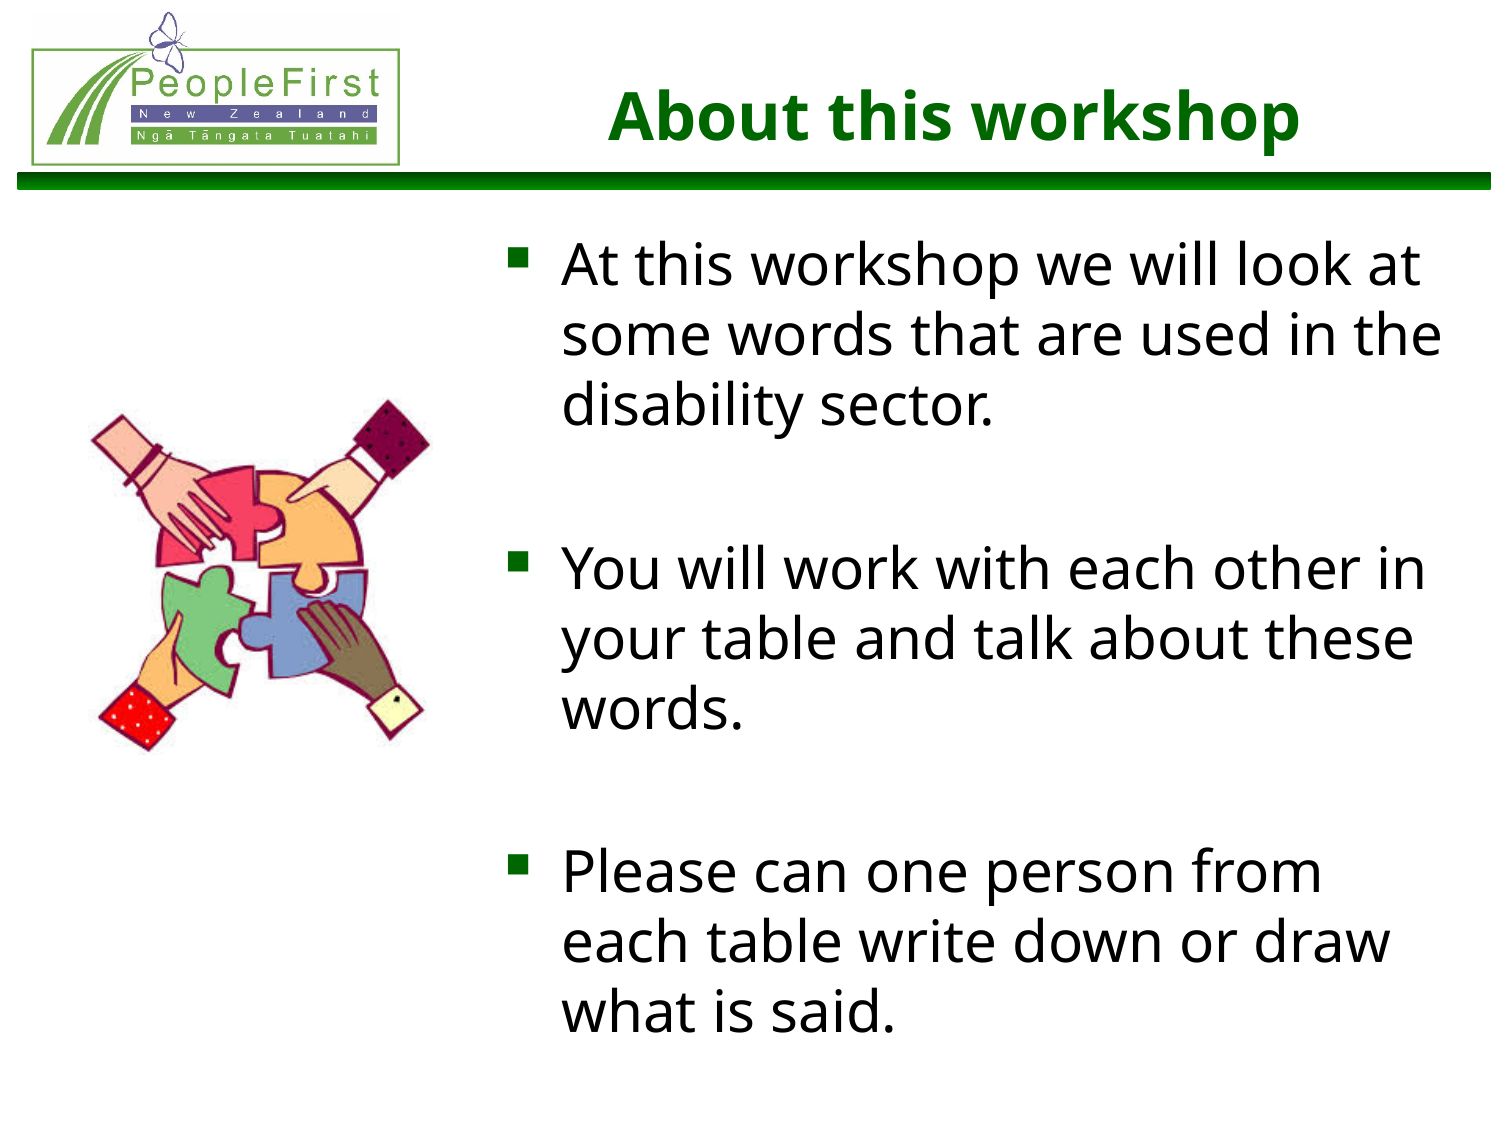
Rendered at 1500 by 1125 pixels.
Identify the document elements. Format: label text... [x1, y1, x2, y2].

picture [31, 11, 400, 166]
title About this workshop [419, 66, 1491, 145]
picture [88, 396, 433, 756]
list At this workshop we will look at some words that are used in the disability sector. You will work with each other in your table and talk about these words. Please can one person from each table write down or draw what is said. [490, 220, 1469, 1006]
